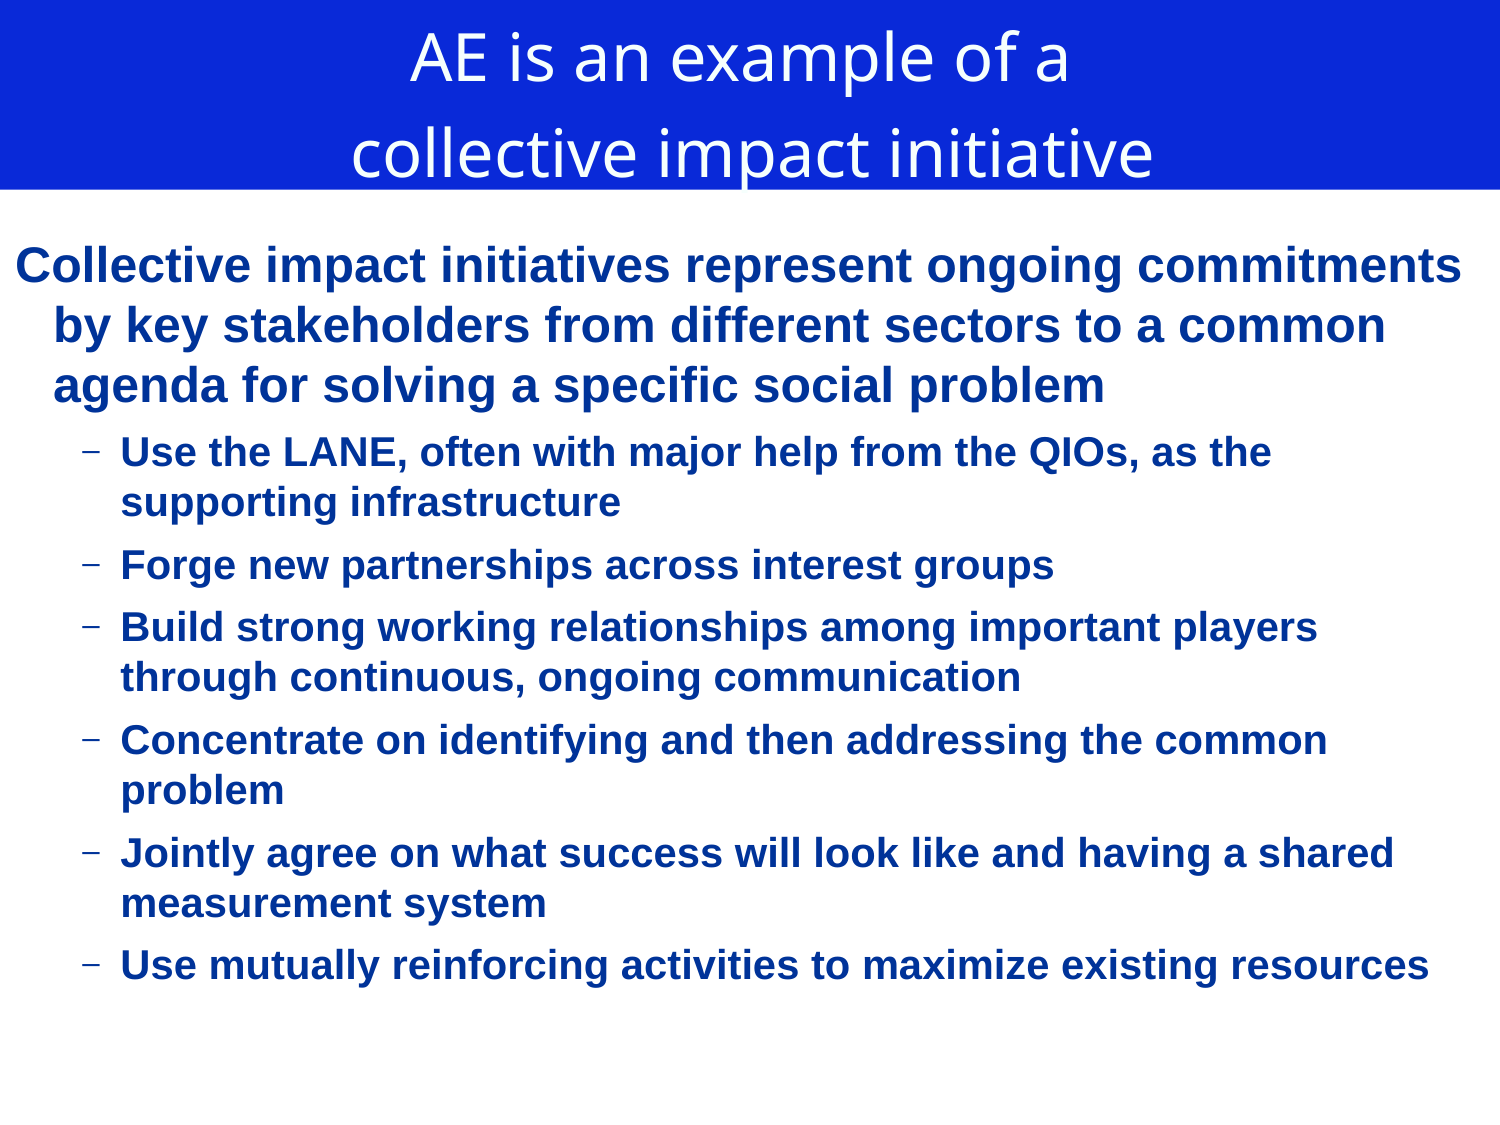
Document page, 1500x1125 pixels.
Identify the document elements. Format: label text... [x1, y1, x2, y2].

list Collective impact initiatives represent ongoing commitments by key stakeholders from different sectors to a common agenda for solving a specific social problem Use the LANE, often with major help from the QIOs, as the supporting infrastructure Forge new partnerships across interest groups Build strong working relationships among important players through continuous, ongoing communication Concentrate on identifying and then addressing the common problem Jointly agree on what success will look like and having a shared measurement system Use mutually reinforcing activities to maximize existing resources [0, 224, 1500, 963]
title AE is an example of a collective impact initiative [0, 0, 1500, 190]
